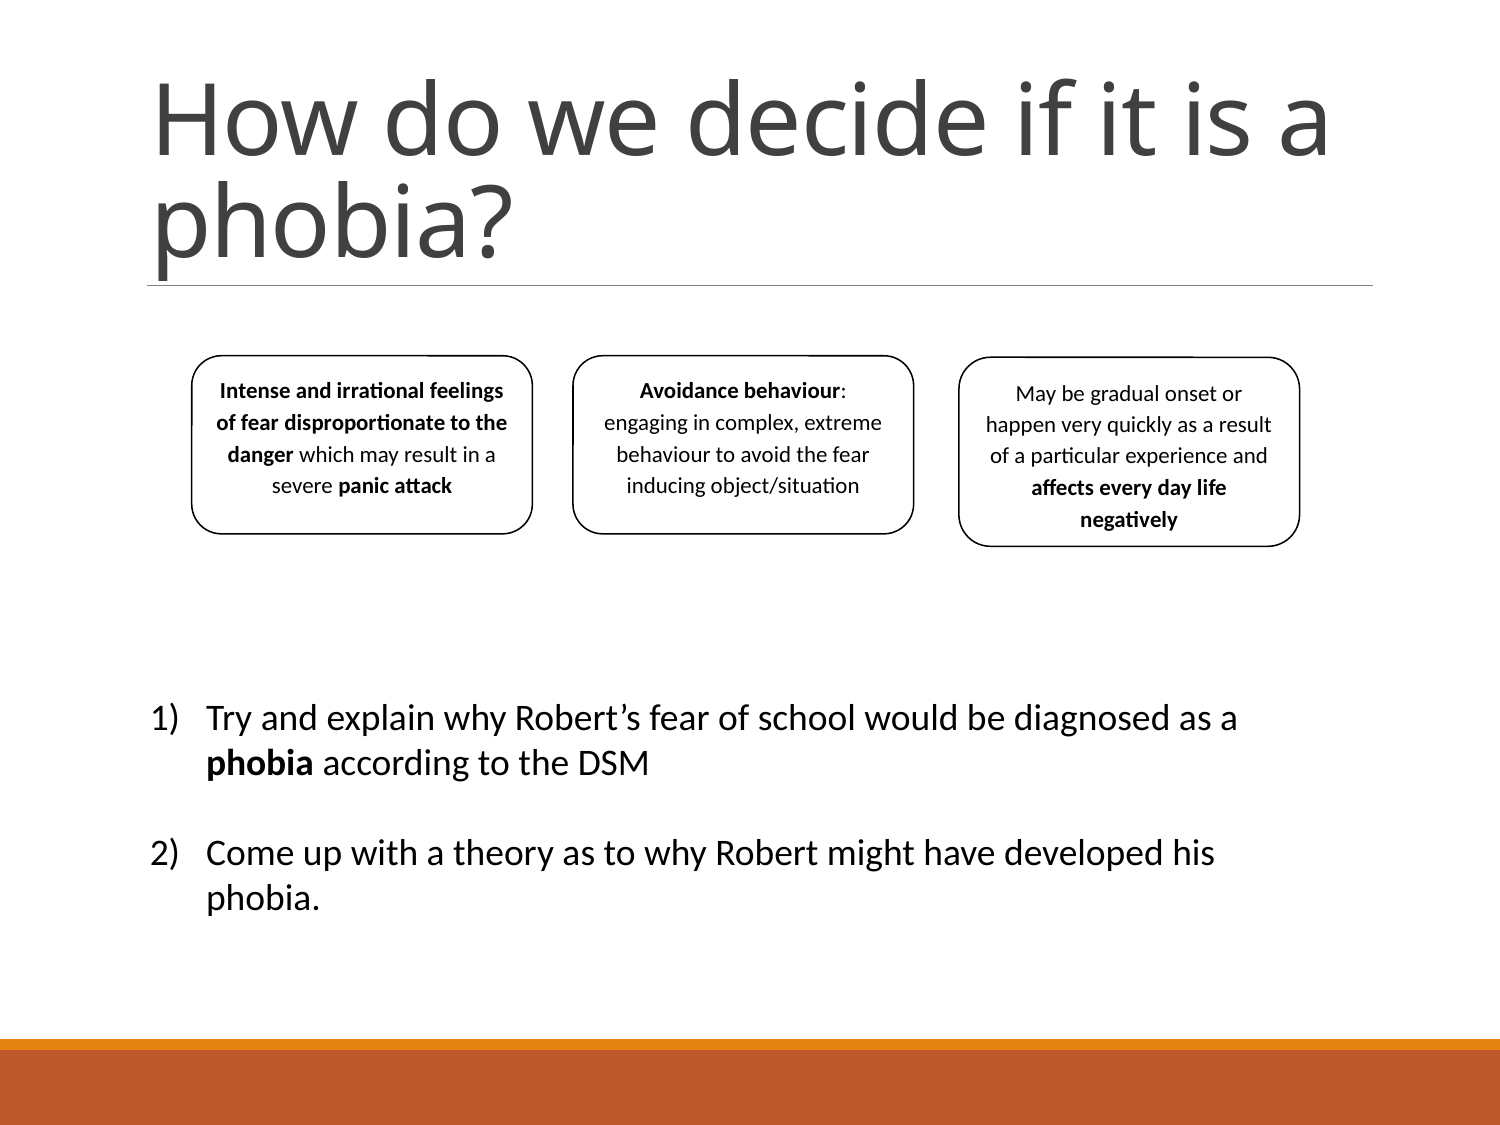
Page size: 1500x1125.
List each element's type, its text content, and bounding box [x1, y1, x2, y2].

text_box Try and explain why Robert’s fear of school would be diagnosed as a phobia according to the DSM Come up with a theory as to why Robert might have developed his phobia. [135, 685, 1339, 926]
text_box Avoidance behaviour: engaging in complex, extreme behaviour to avoid the fear inducing object/situation [572, 355, 914, 534]
title How do we decide if it is a phobia? [135, 47, 1373, 285]
text_box Intense and irrational feelings of fear disproportionate to the danger which may result in a severe panic attack [191, 355, 533, 534]
text_box May be gradual onset or happen very quickly as a result of a particular experience and affects every day life negatively [958, 357, 1300, 547]
